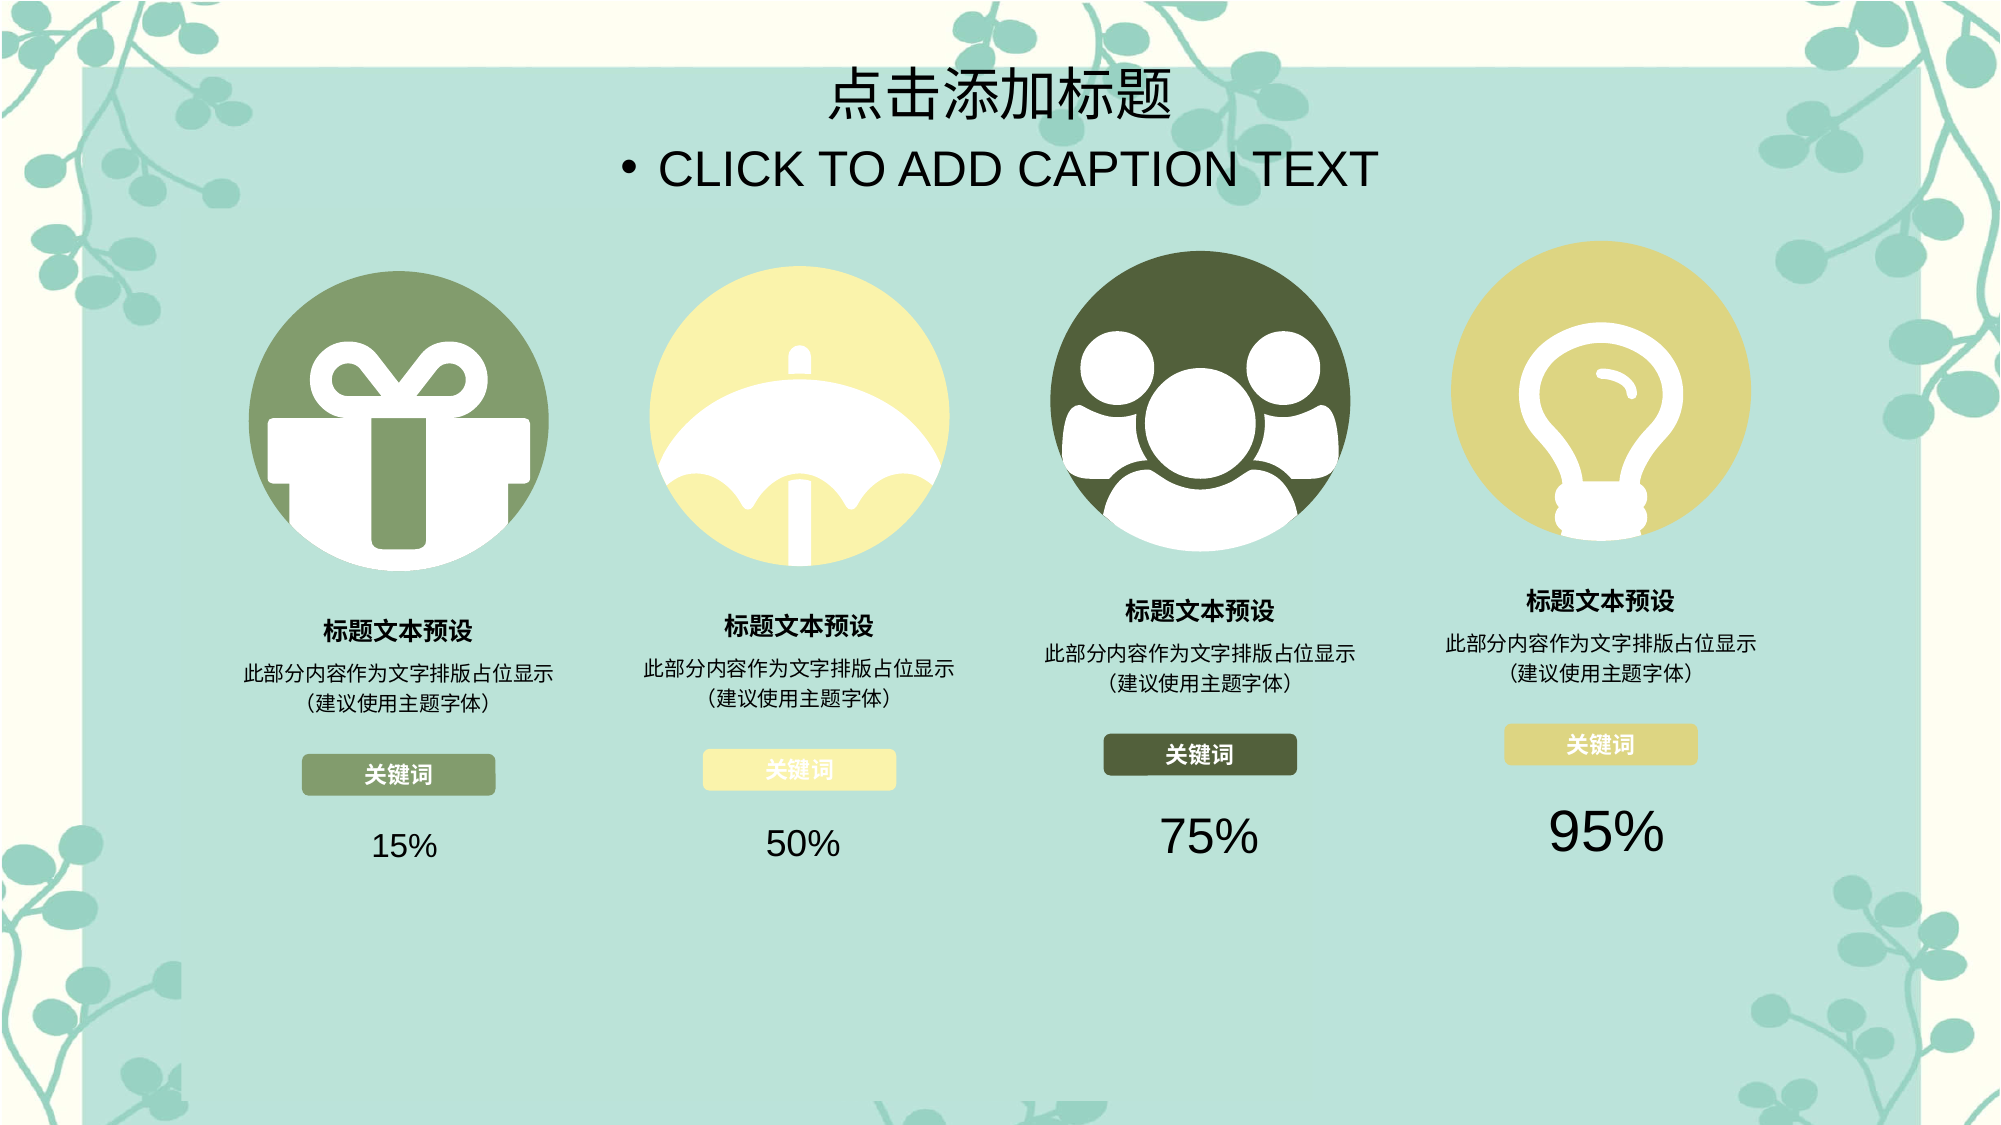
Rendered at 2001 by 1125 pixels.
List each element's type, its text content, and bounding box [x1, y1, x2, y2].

text_box [788, 345, 812, 374]
text_box [1246, 331, 1321, 405]
text_box [1517, 321, 1685, 542]
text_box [618, 603, 981, 742]
text_box [373, 420, 425, 548]
text_box 关键词 [1504, 723, 1698, 766]
text_box [1450, 239, 1753, 536]
text_box [658, 379, 942, 510]
text_box 75% [1144, 796, 1257, 872]
text_box 15% [356, 816, 442, 872]
text_box [1144, 368, 1256, 479]
text_box [1253, 404, 1339, 479]
text_box 关键词 [301, 753, 496, 796]
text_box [1019, 588, 1382, 727]
text_box [648, 265, 951, 568]
text_box 关键词 [702, 748, 897, 791]
text_box [1049, 249, 1352, 527]
text_box 95% [1533, 786, 1669, 873]
text_box [1103, 469, 1298, 552]
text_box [217, 608, 580, 747]
text_box [1080, 331, 1155, 405]
text_box 关键词 [1103, 733, 1298, 776]
text_box [1061, 404, 1148, 479]
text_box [1420, 577, 1783, 717]
picture [4, 2, 2000, 1125]
text_box 50% [751, 811, 849, 873]
text_box [266, 340, 532, 573]
text_box [788, 479, 812, 567]
text_box 点击添加标题 [383, 58, 1617, 136]
text_box CLICK TO ADD CAPTION TEXT [549, 135, 1450, 180]
text_box [247, 270, 550, 525]
